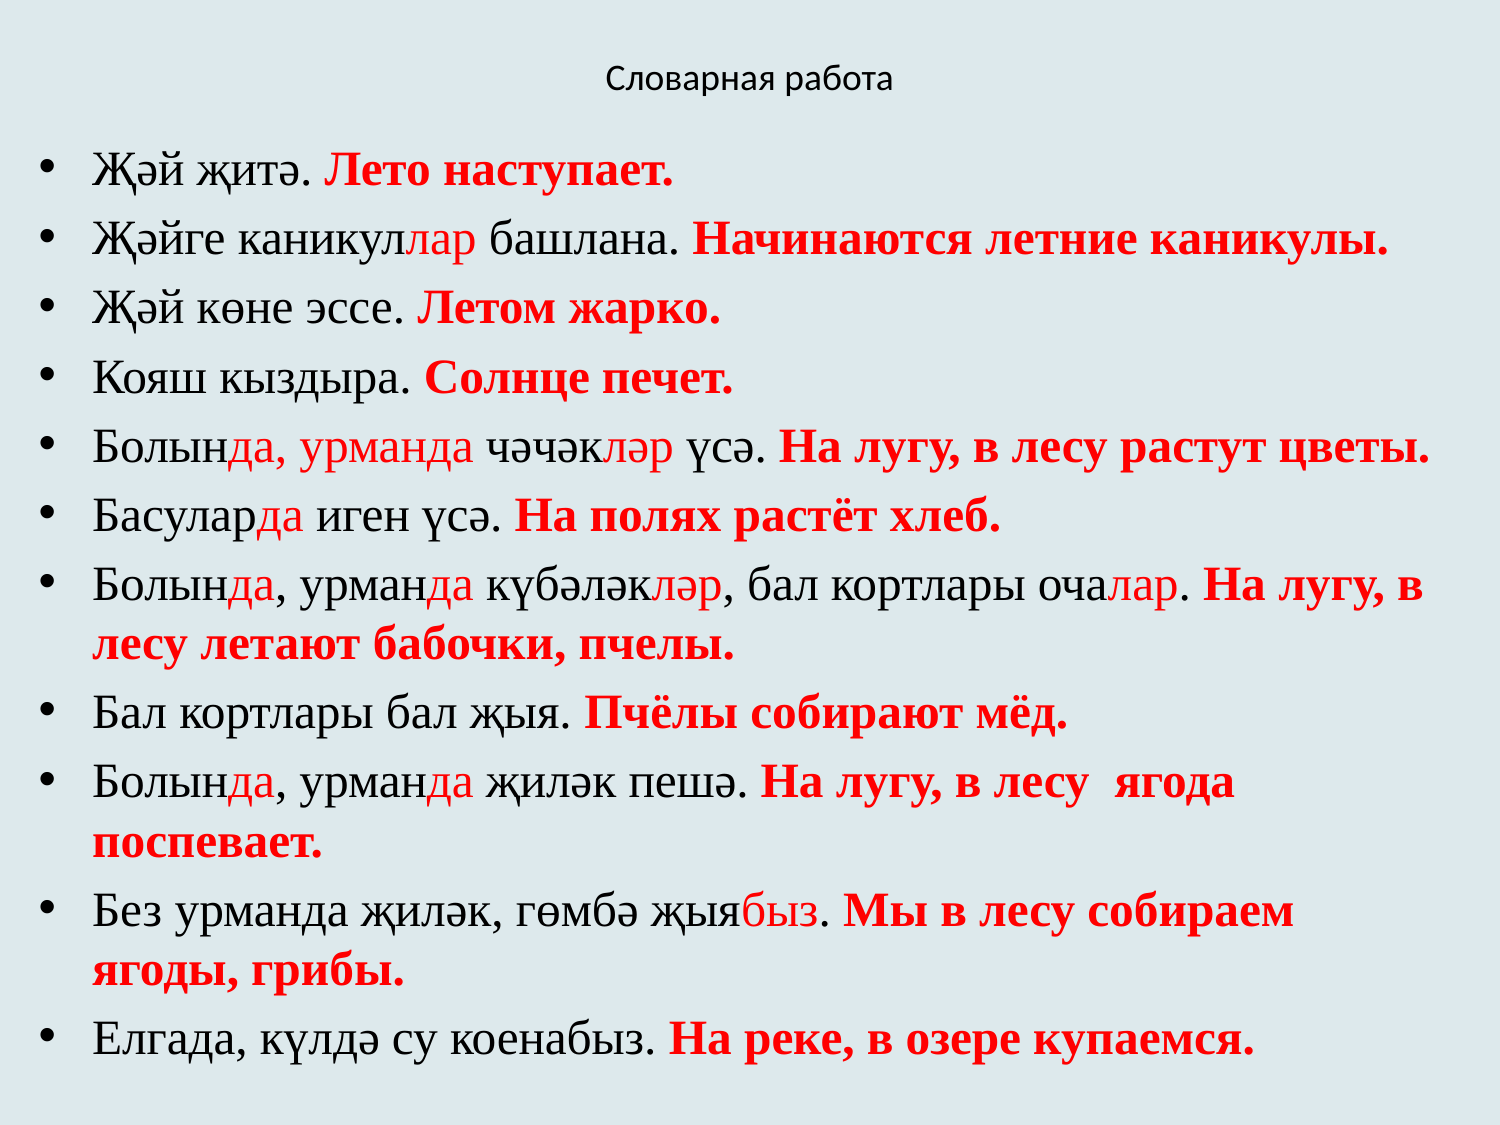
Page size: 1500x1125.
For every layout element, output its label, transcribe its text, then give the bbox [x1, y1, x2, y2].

title Словарная работа [75, 45, 1425, 106]
list Җәй җитә. Лето наступает. Җәйге каникуллар башлана. Начинаются летние каникулы. Җәй көне эссе. Летом жарко. Кояш кыздыра. Солнце печет. Болында, урманда чәчәкләр үсә. На лугу, в лесу растут цветы. Басуларда иген үсә. На полях растёт хлеб. Болында, урманда күбәләкләр, бал кортлары очалар. На лугу, в лесу летают бабочки, пчелы. Бал кортлары бал җыя. Пчёлы собирают мёд. Болында, урманда җиләк пешә. На лугу, в лесу ягода поспевает. Без урманда җиләк, гөмбә җыябыз. Мы в лесу собираем ягоды, грибы. Елгада, күлдә су коенабыз. На реке, в озере купаемся. [23, 128, 1465, 1090]
